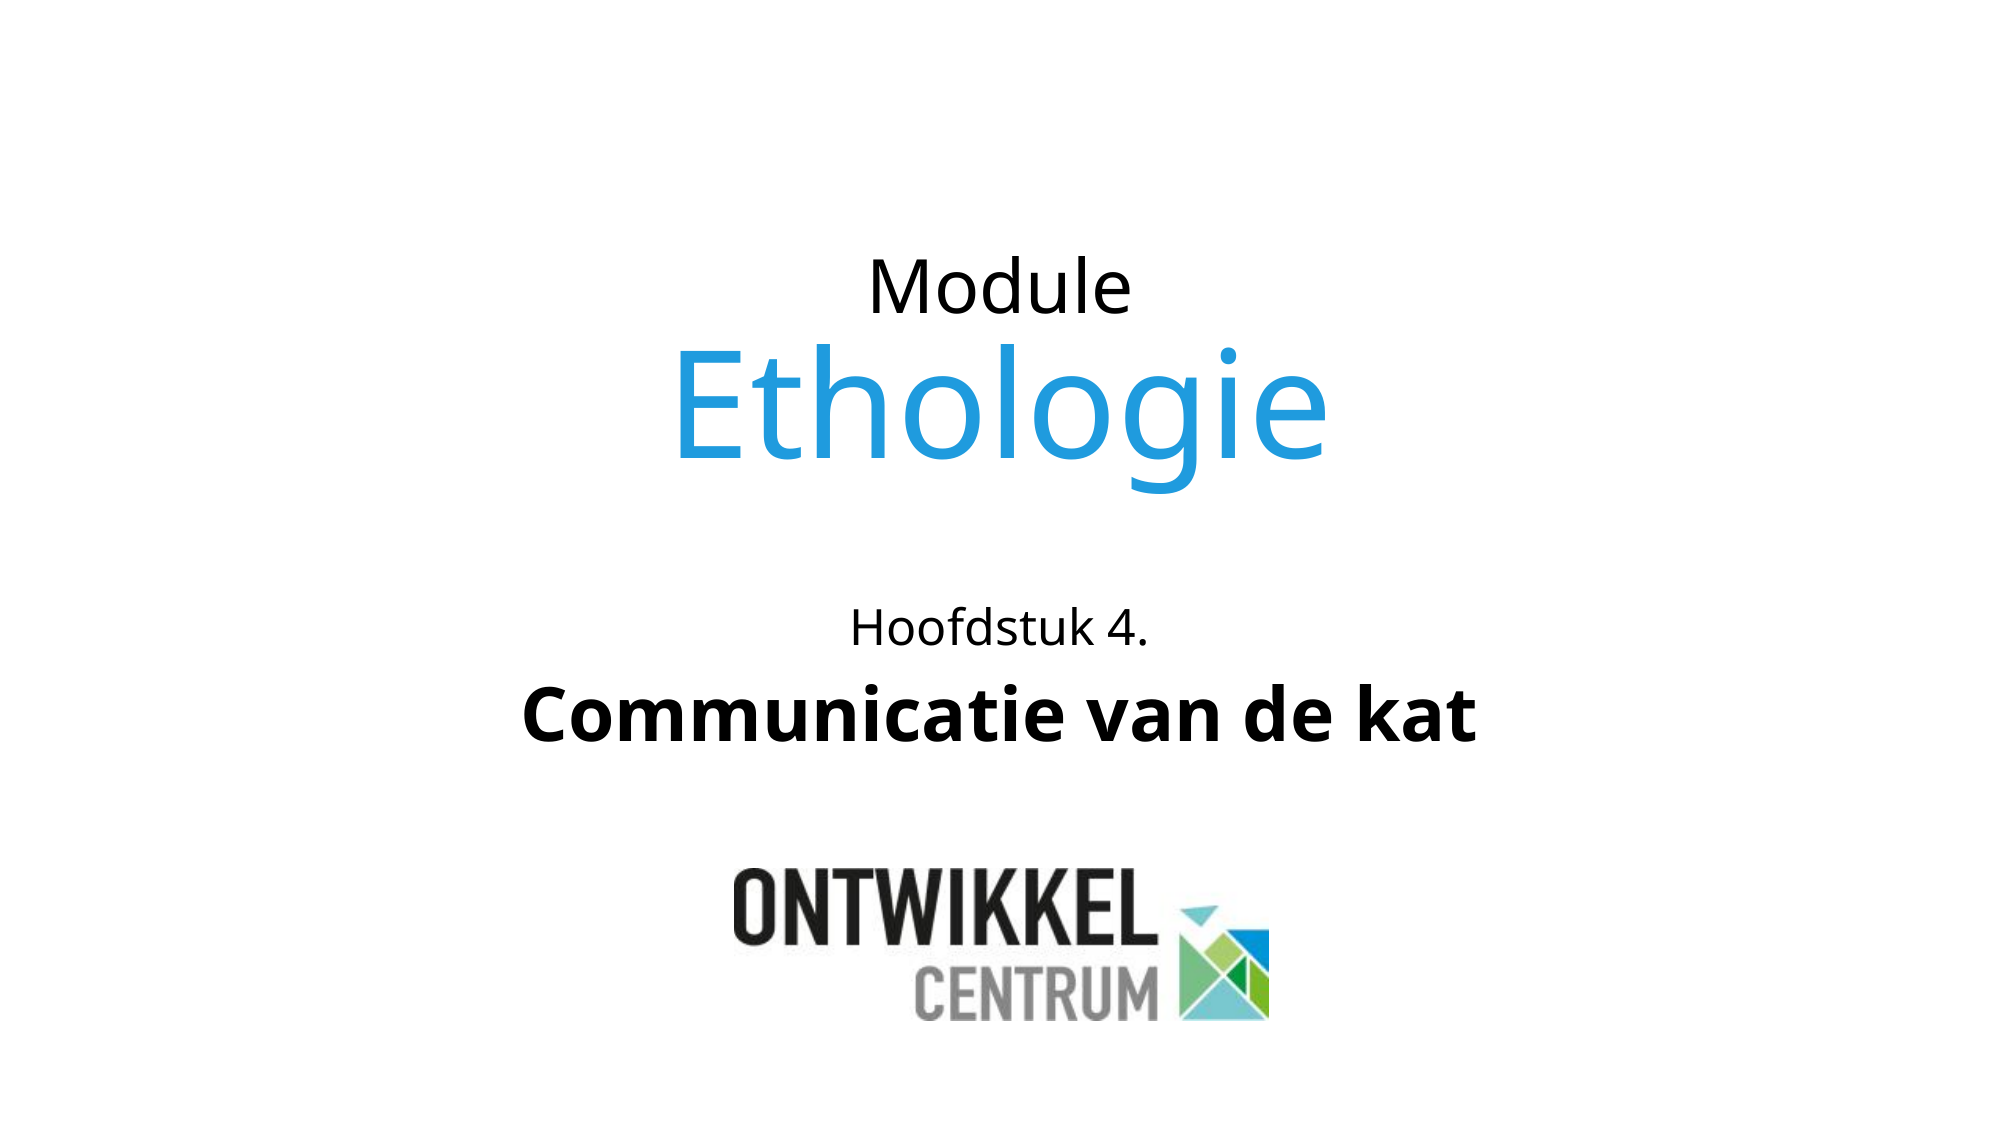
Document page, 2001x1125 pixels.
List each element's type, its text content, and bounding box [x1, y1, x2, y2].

subtitle Hoofdstuk 4. Communicatie van de kat [249, 514, 1750, 786]
picture [734, 868, 1269, 1021]
title Module Ethologie [249, 107, 1750, 499]
